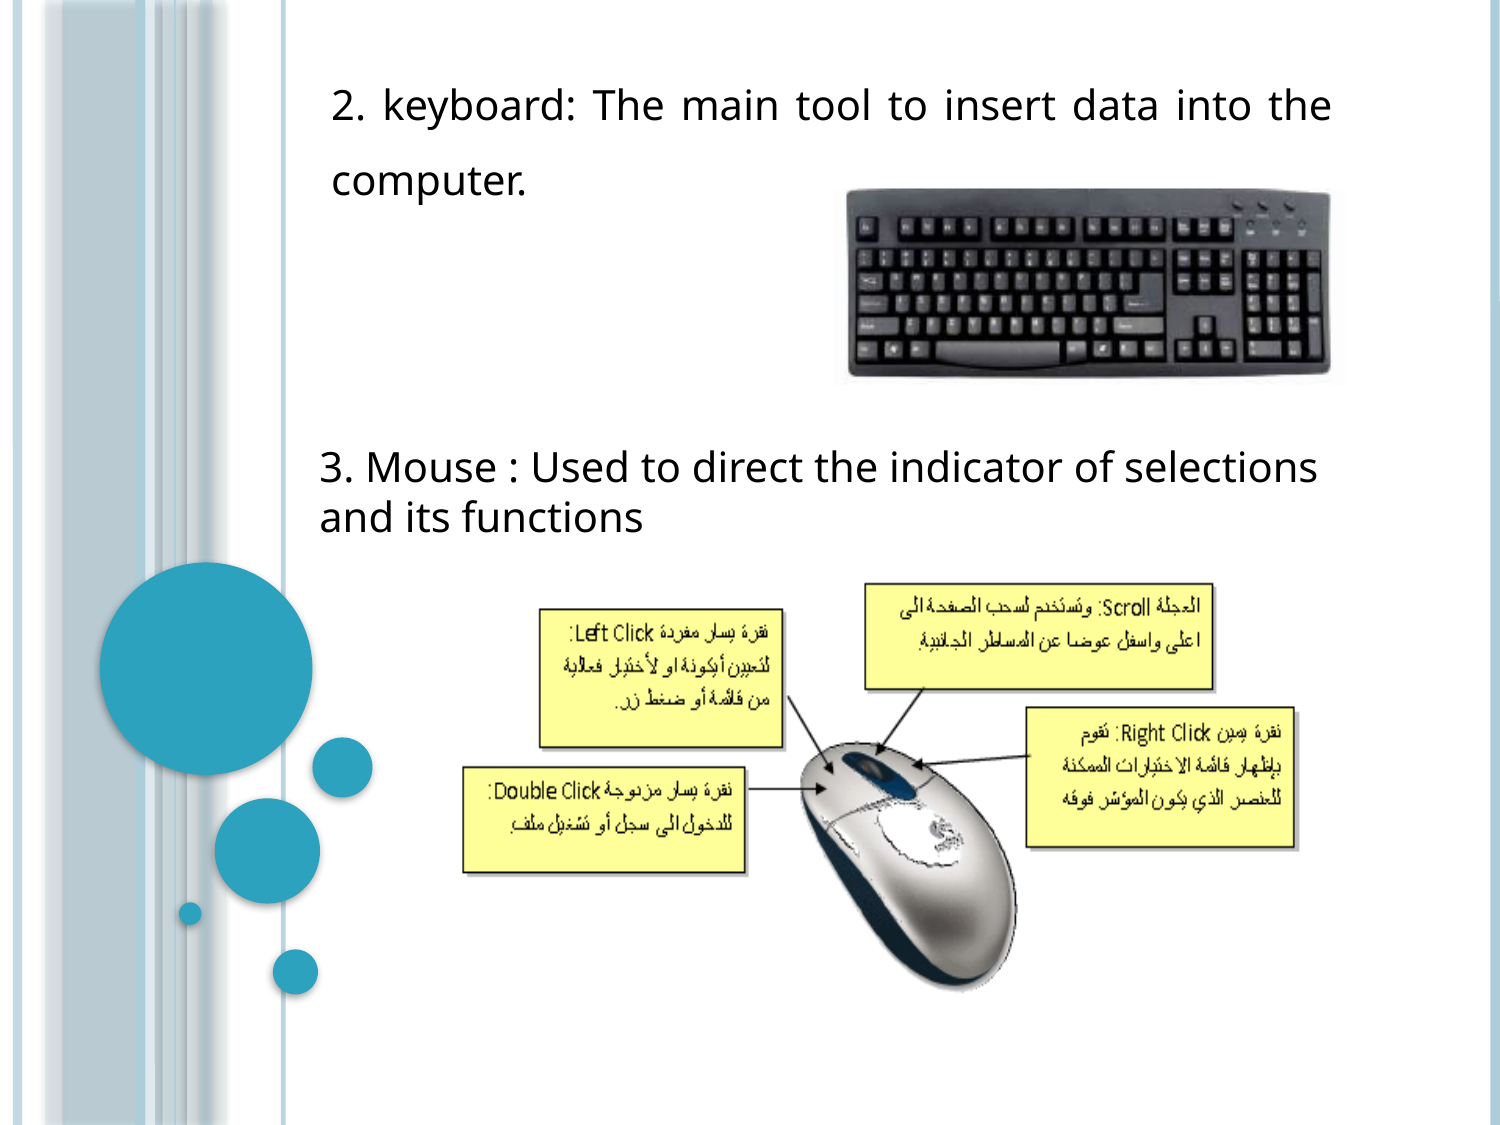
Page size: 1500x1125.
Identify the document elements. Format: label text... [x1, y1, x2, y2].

text_box 3. Mouse : Used to direct the indicator of selections and its functions [304, 433, 1336, 549]
picture [386, 578, 1370, 1009]
text_box 2. keyboard: The main tool to insert data into the computer. [316, 46, 1348, 212]
picture [784, 186, 1371, 388]
